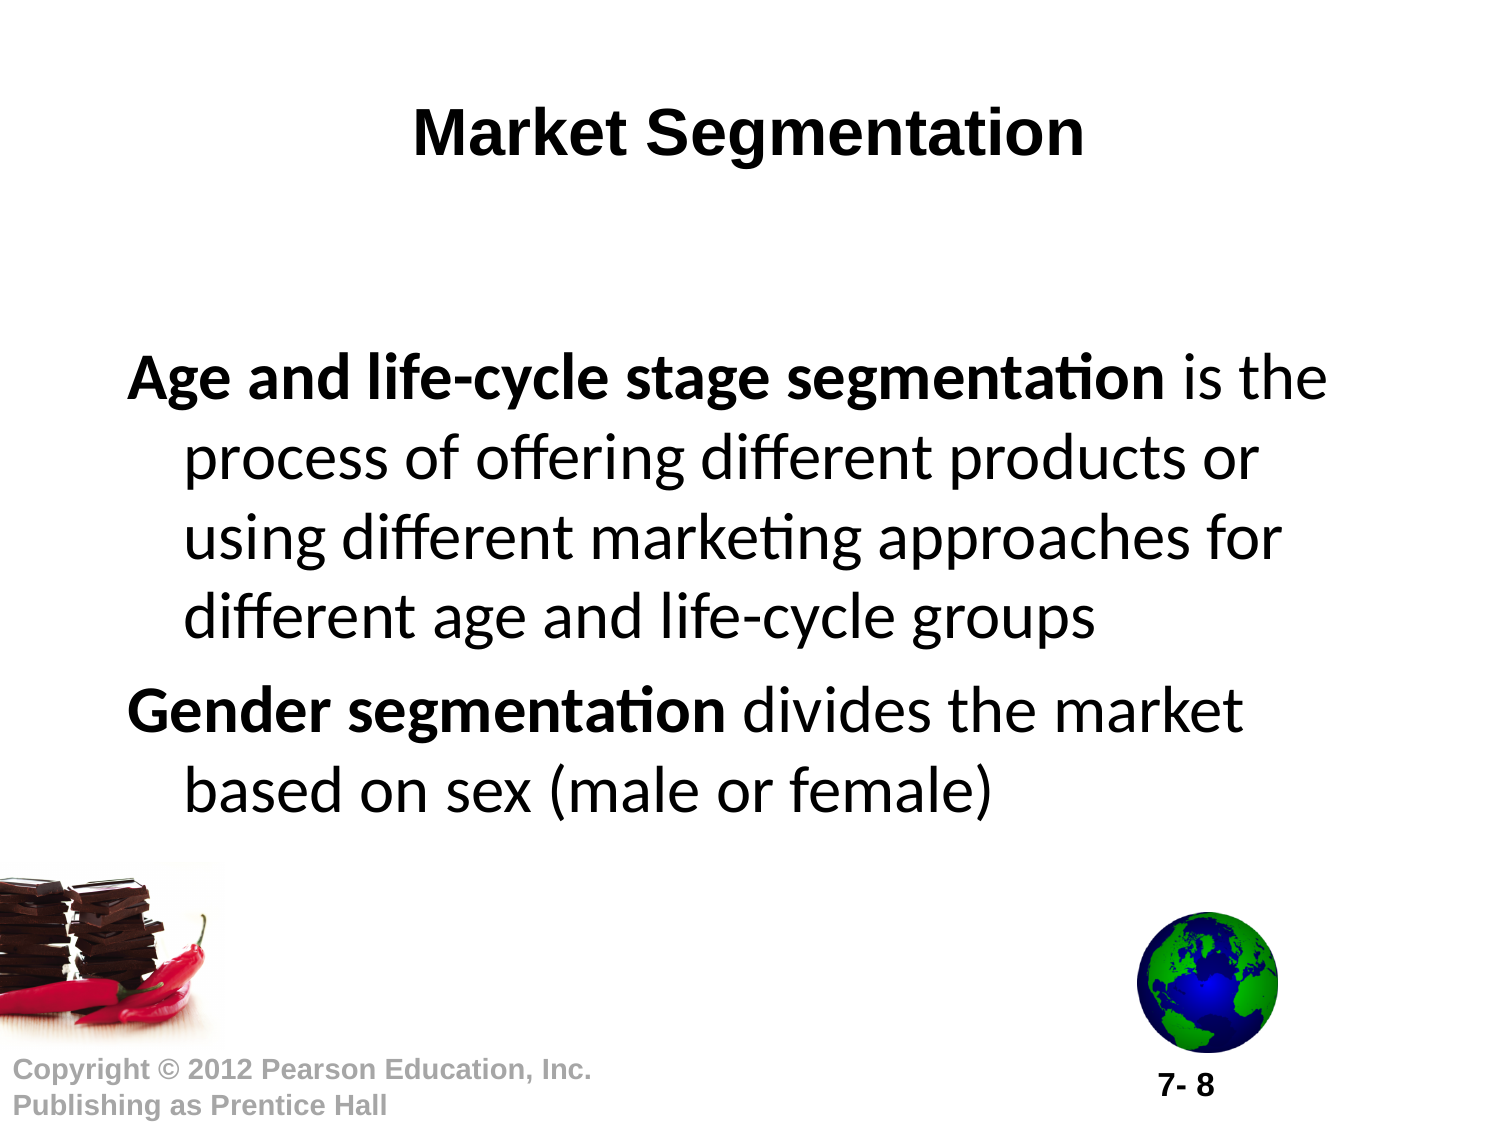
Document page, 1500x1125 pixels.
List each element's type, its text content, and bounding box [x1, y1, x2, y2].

picture [0, 862, 225, 1050]
picture [1137, 912, 1278, 1053]
title Market Segmentation [112, 37, 1388, 226]
list Age and life-cycle stage segmentation is the process of offering different products or using different marketing approaches for different age and life-cycle groups Gender segmentation divides the market based on sex (male or female) [112, 324, 1388, 1001]
